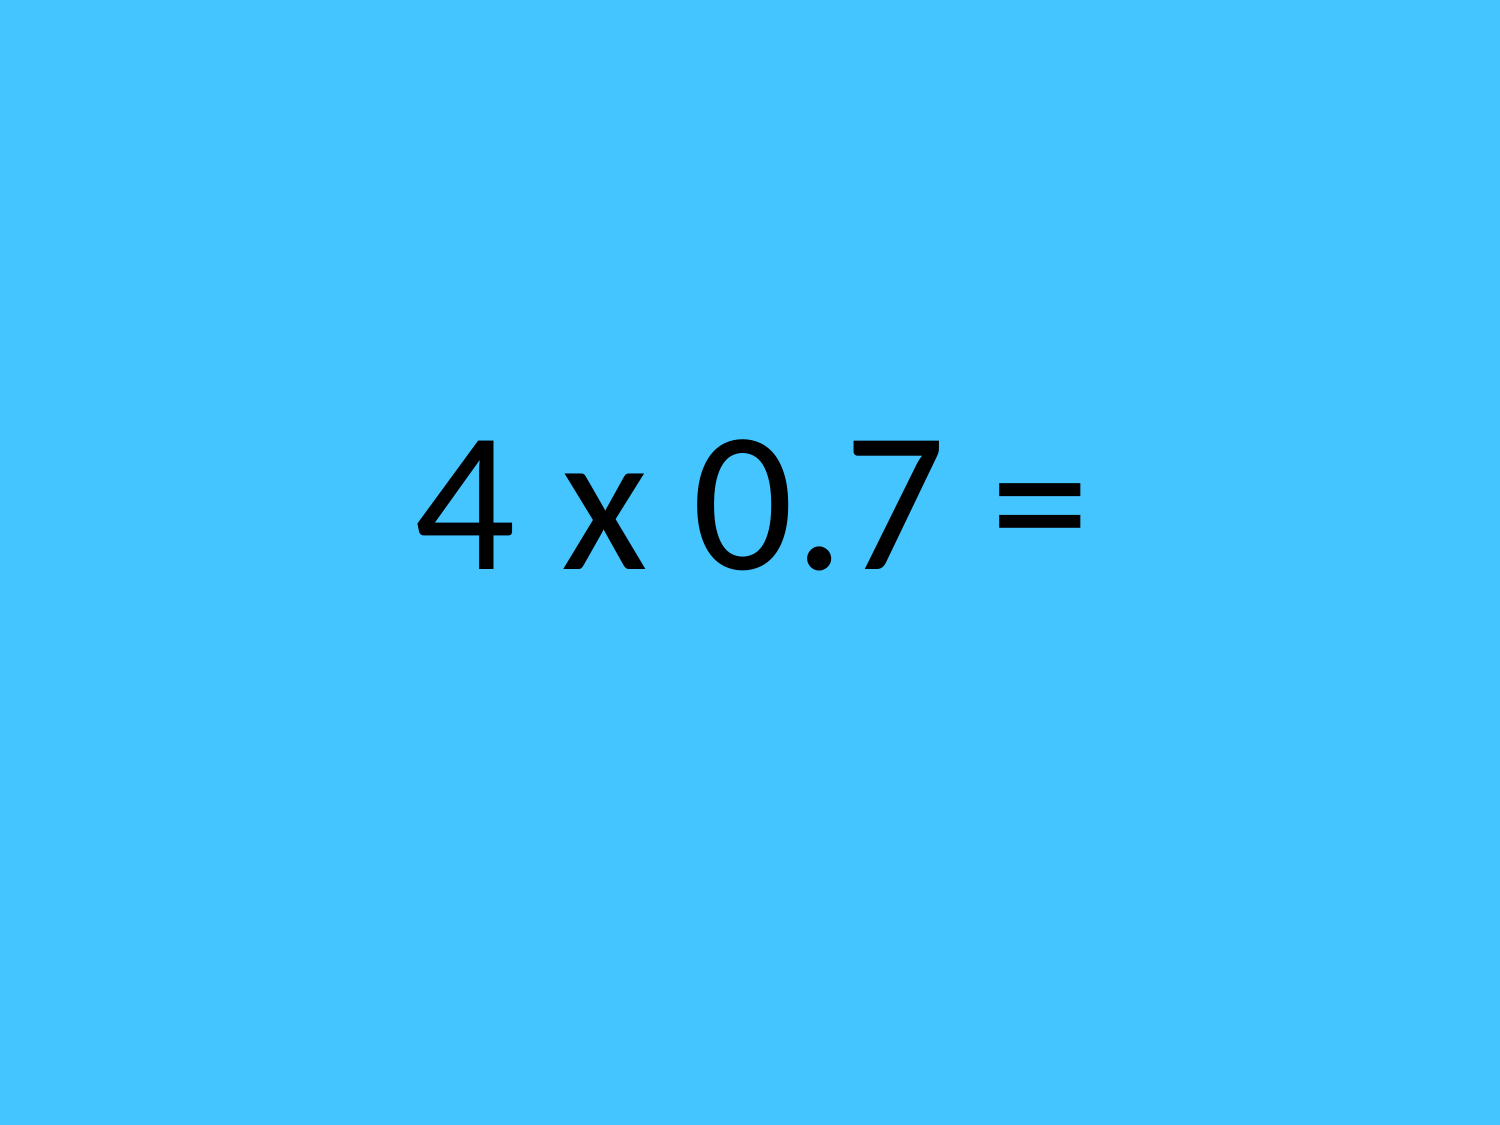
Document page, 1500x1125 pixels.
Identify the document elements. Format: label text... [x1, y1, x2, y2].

text_box 4 x 0.7 = [399, 362, 1188, 618]
